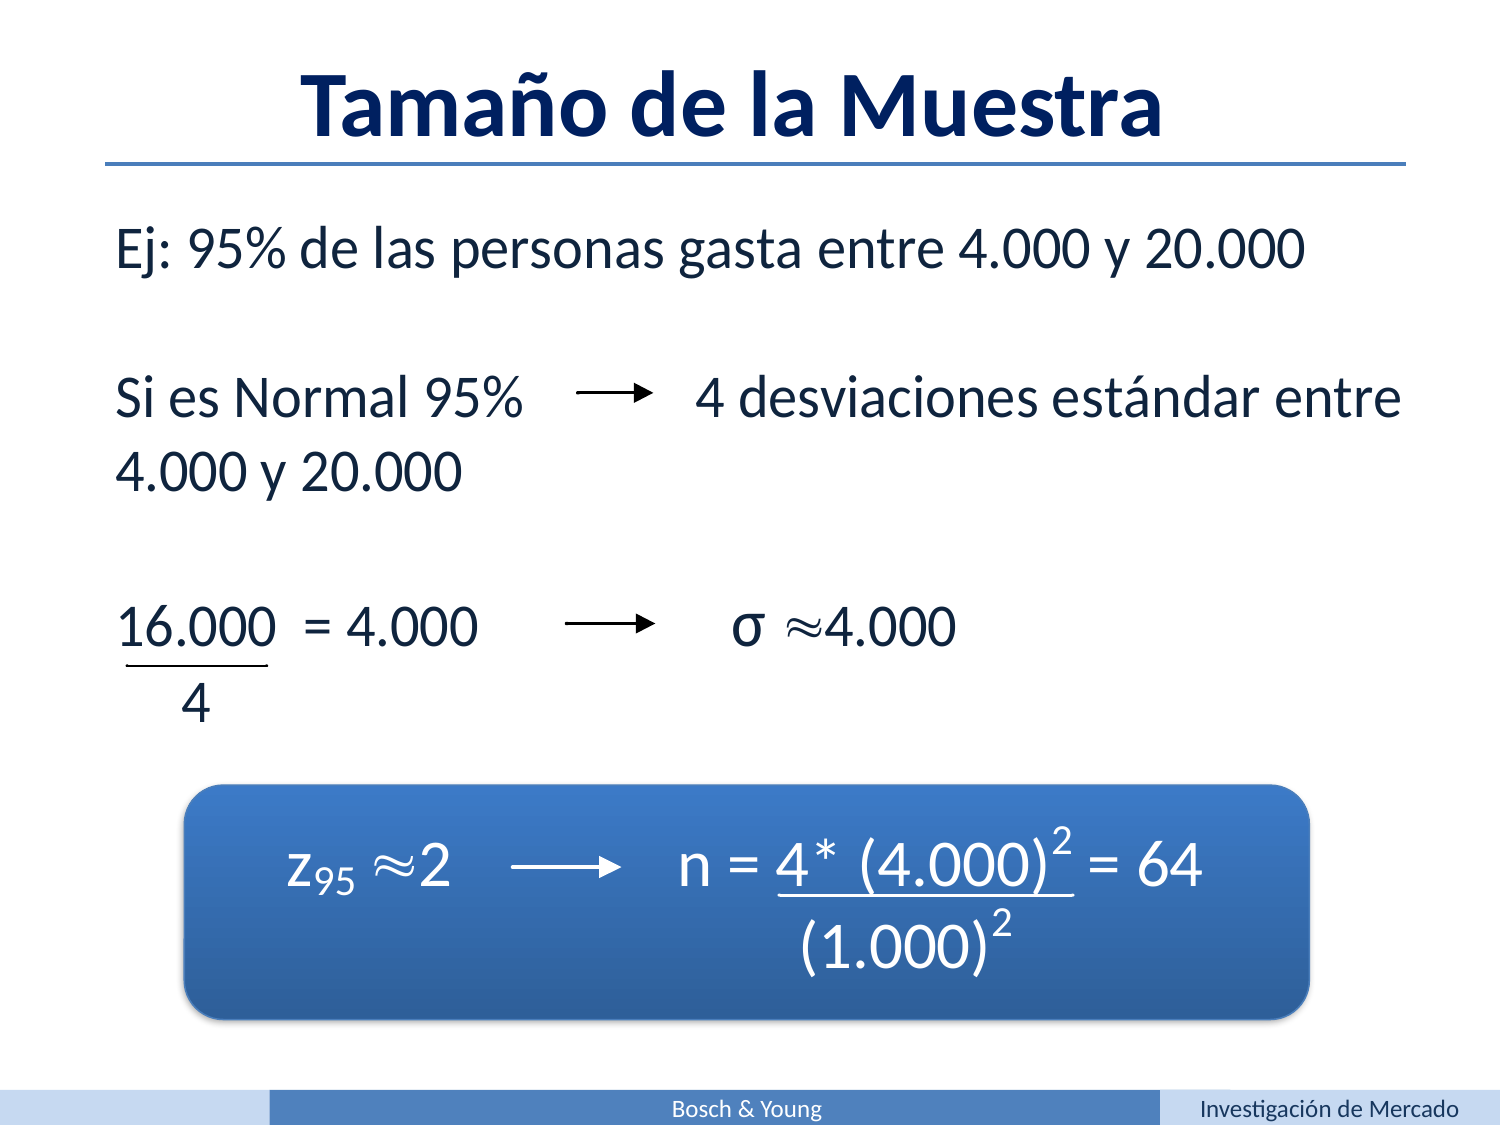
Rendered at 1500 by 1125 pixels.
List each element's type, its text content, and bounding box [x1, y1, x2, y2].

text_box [23, 210, 1454, 739]
text_box [0, 1088, 86, 1125]
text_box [90, 784, 1500, 1125]
text_box Tamaño de la Muestra [46, 35, 1418, 163]
